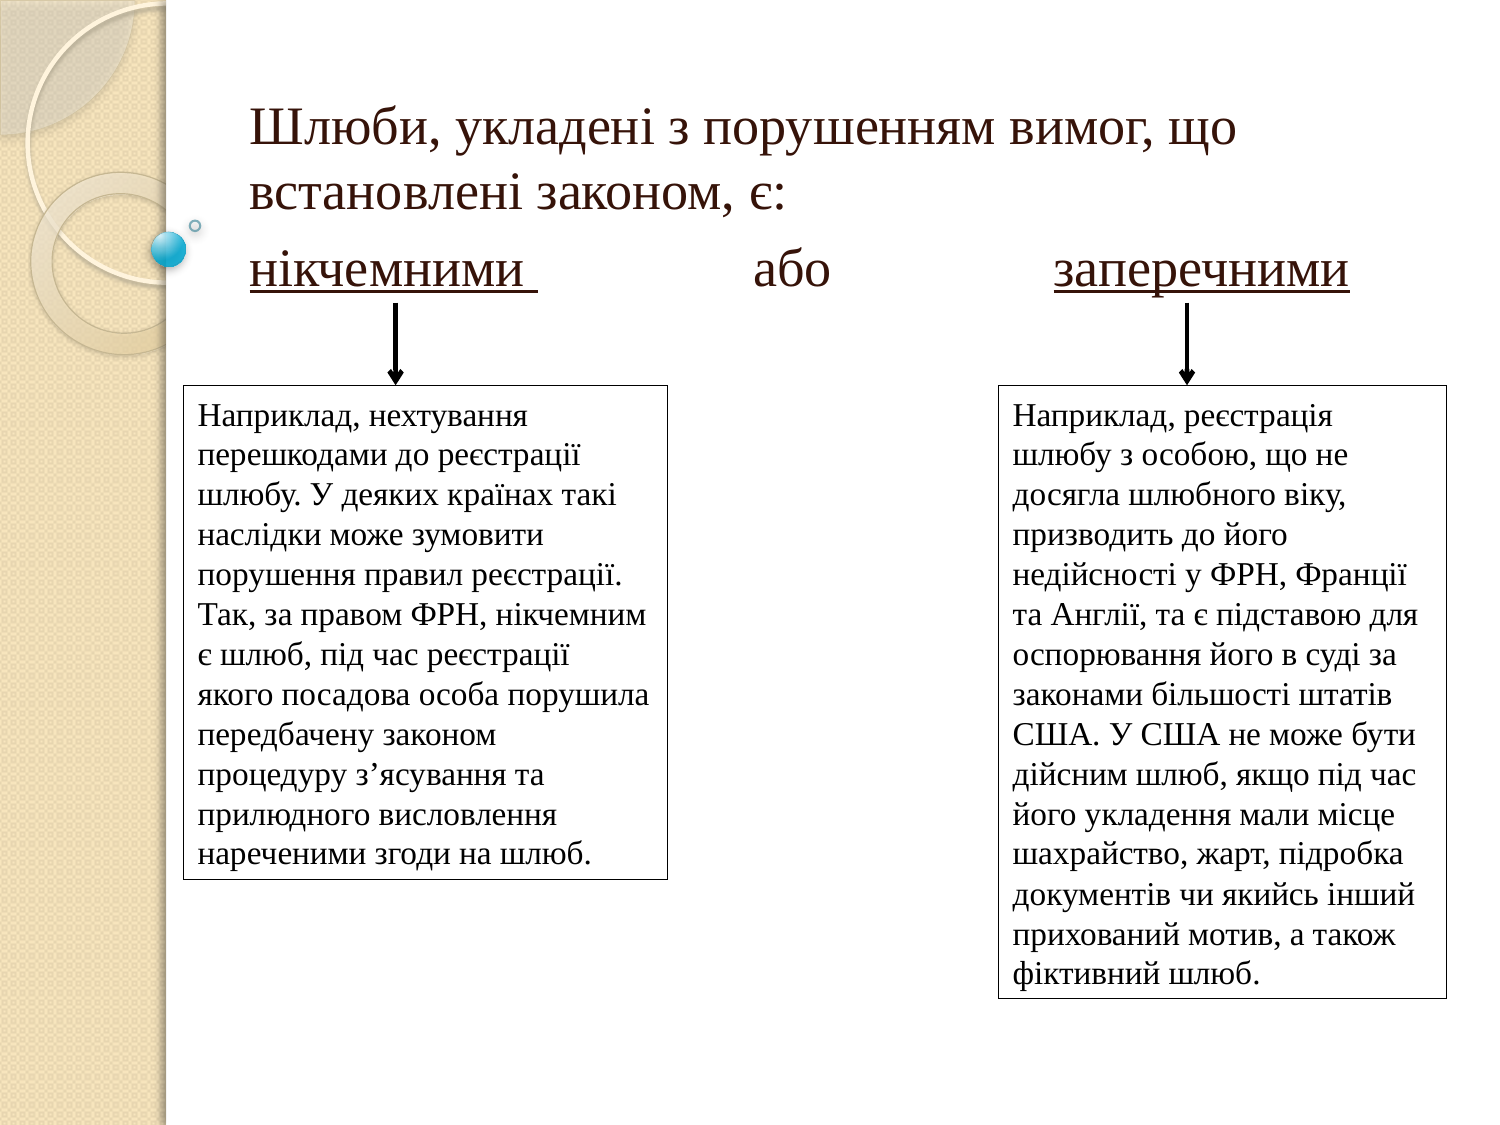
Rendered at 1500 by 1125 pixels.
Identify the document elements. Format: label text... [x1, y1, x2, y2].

text_box Наприклад, реєстрація шлюбу з особою, що не досягла шлюбного віку, призводить до його недійсності у ФРН, Франції та Англії, та є підставою для оспорювання його в суді за законами більшості штатів США. У США не може бути дійсним шлюб, якщо під час його укладення мали місце шахрайство, жарт, підробка документів чи якийсь інший прихований мотив, а також фіктивний шлюб. [998, 385, 1447, 999]
text_box Наприклад, нехтування перешкодами до реєстрації шлюбу. У деяких країнах такі наслідки може зумовити порушення правил реєстрації. Так, за правом ФРН, нікчемним є шлюб, під час реєстрації якого посадова особа порушила передбачену законом процедуру з’ясування та прилюдного висловлення нареченими згоди на шлюб. [183, 385, 668, 880]
subtitle Шлюби, укладені з порушенням вимог, що встановлені законом, є: нікчемними або заперечними [230, 90, 1446, 378]
